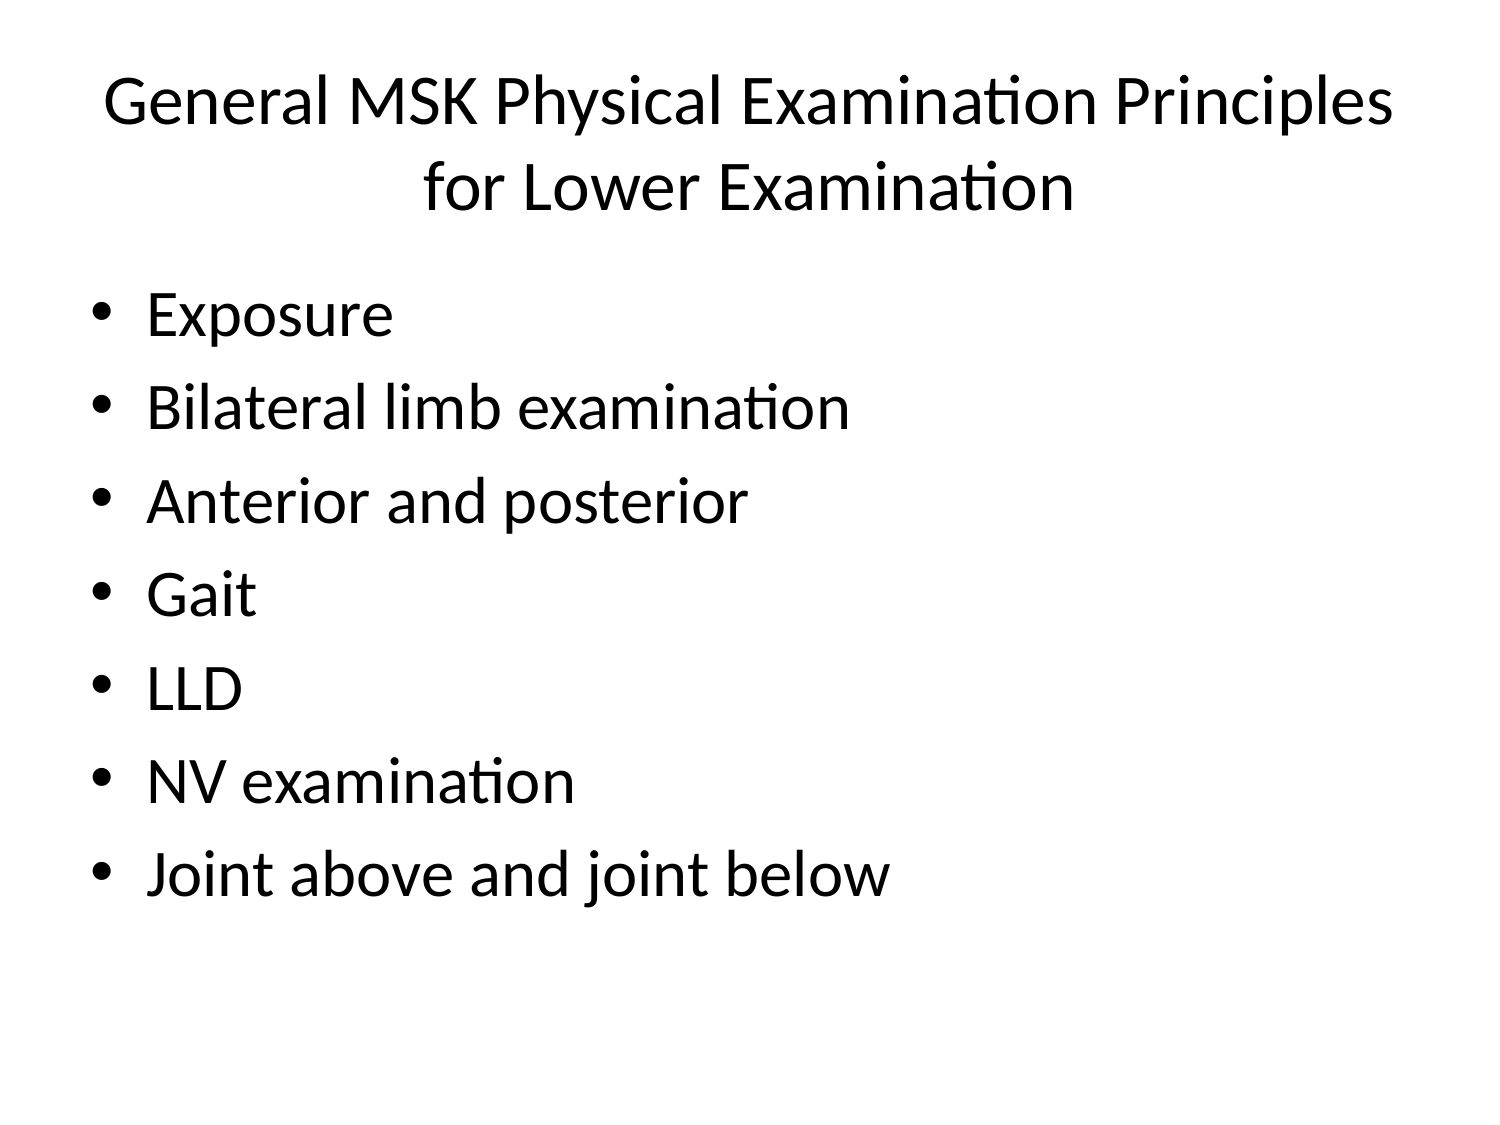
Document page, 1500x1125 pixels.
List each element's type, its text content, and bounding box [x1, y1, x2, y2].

list Exposure Bilateral limb examination Anterior and posterior Gait LLD NV examination Joint above and joint below [75, 262, 1425, 1005]
title General MSK Physical Examination Principles for Lower Examination [75, 45, 1425, 233]
